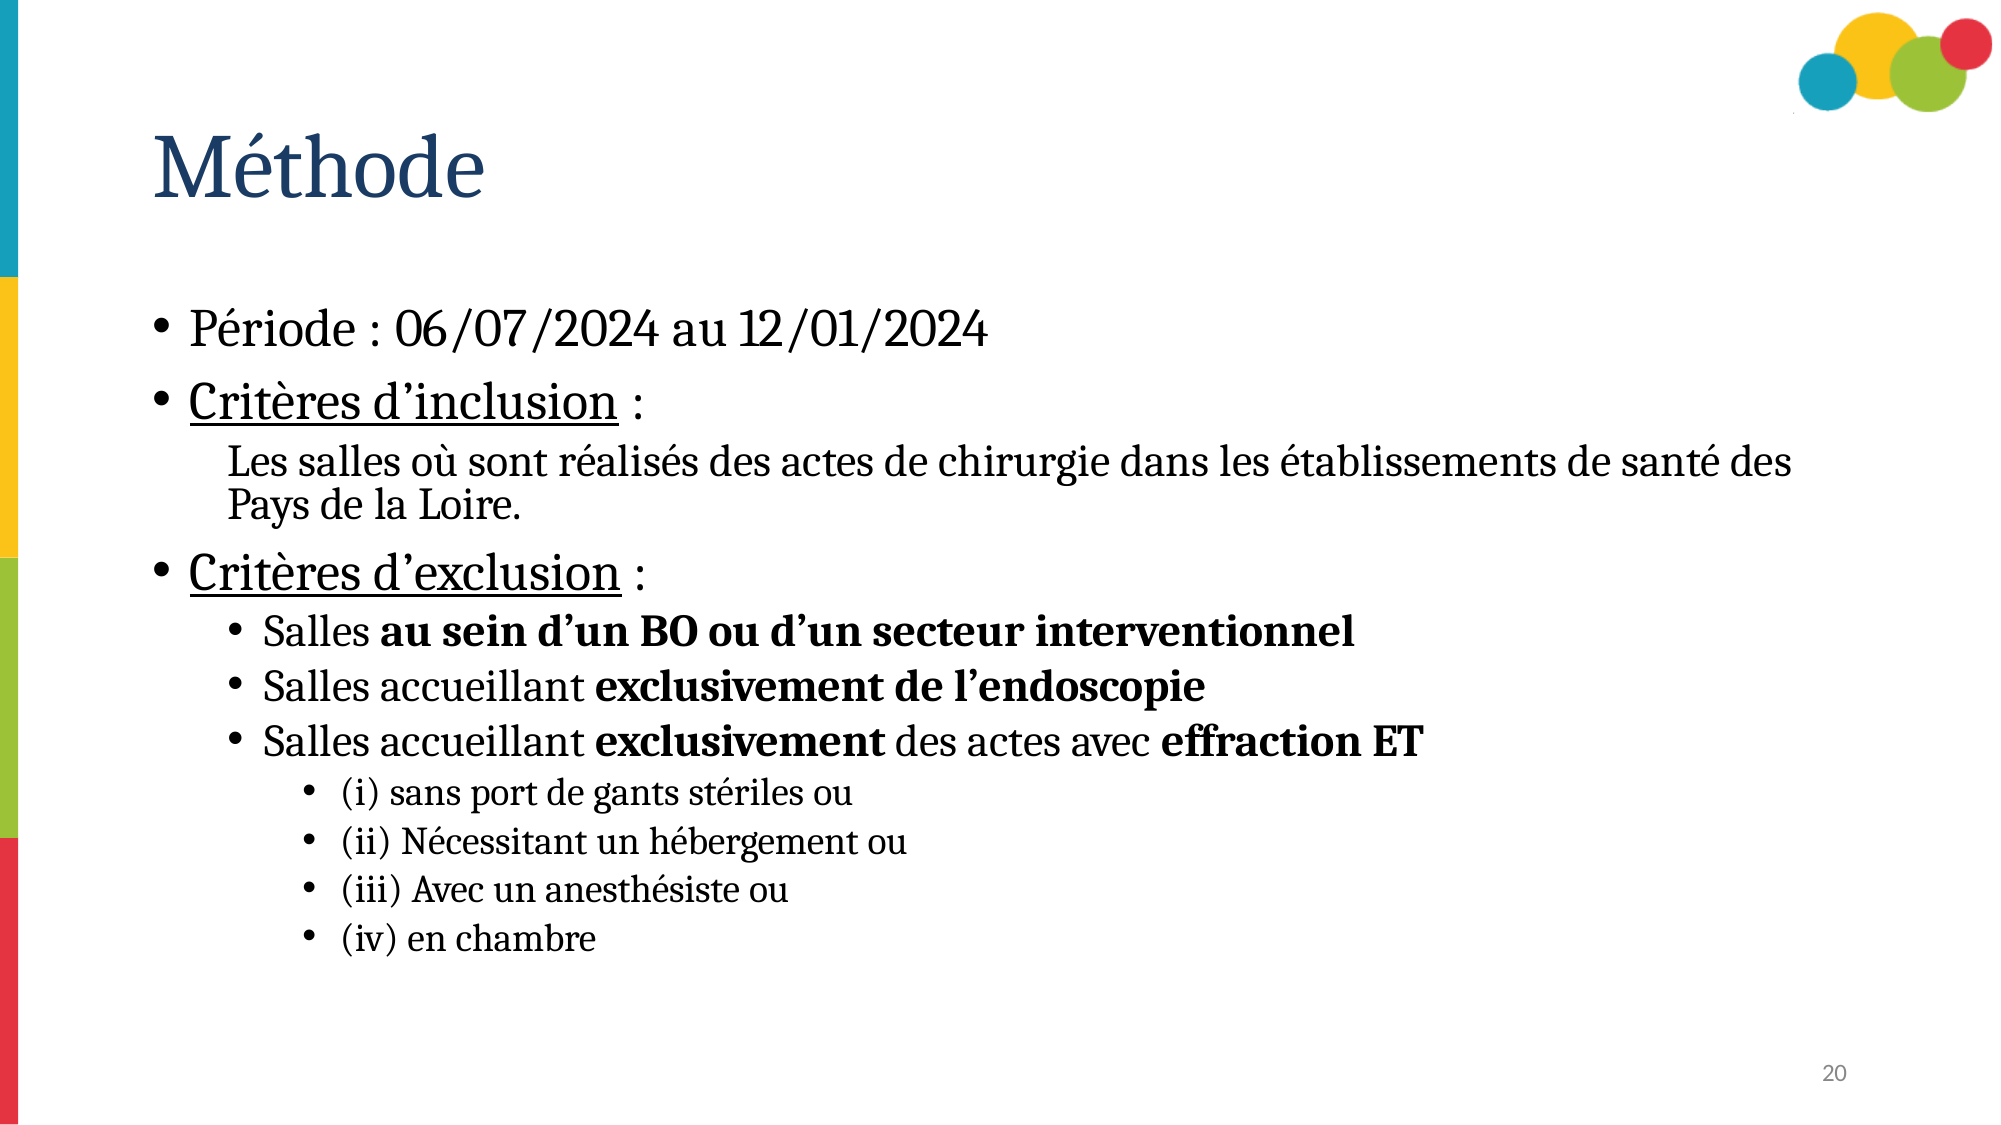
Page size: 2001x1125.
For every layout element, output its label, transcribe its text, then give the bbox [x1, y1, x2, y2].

text_box Période : 06/07/2024 au 12/01/2024 Critères d’inclusion : Les salles où sont réalisés des actes de chirurgie dans les établissements de santé des Pays de la Loire. Critères d’exclusion : Salles au sein d’un BO ou d’un secteur interventionnel Salles accueillant exclusivement de l’endoscopie Salles accueillant exclusivement des actes avec effraction ET (i) sans port de gants stériles ou (ii) Nécessitant un hébergement ou (iii) Avec un anesthésiste ou (iv) en chambre [150, 282, 1812, 959]
slide_number 20 [1815, 1060, 1856, 1125]
title Méthode [150, 38, 1093, 282]
picture [1793, 12, 1993, 114]
